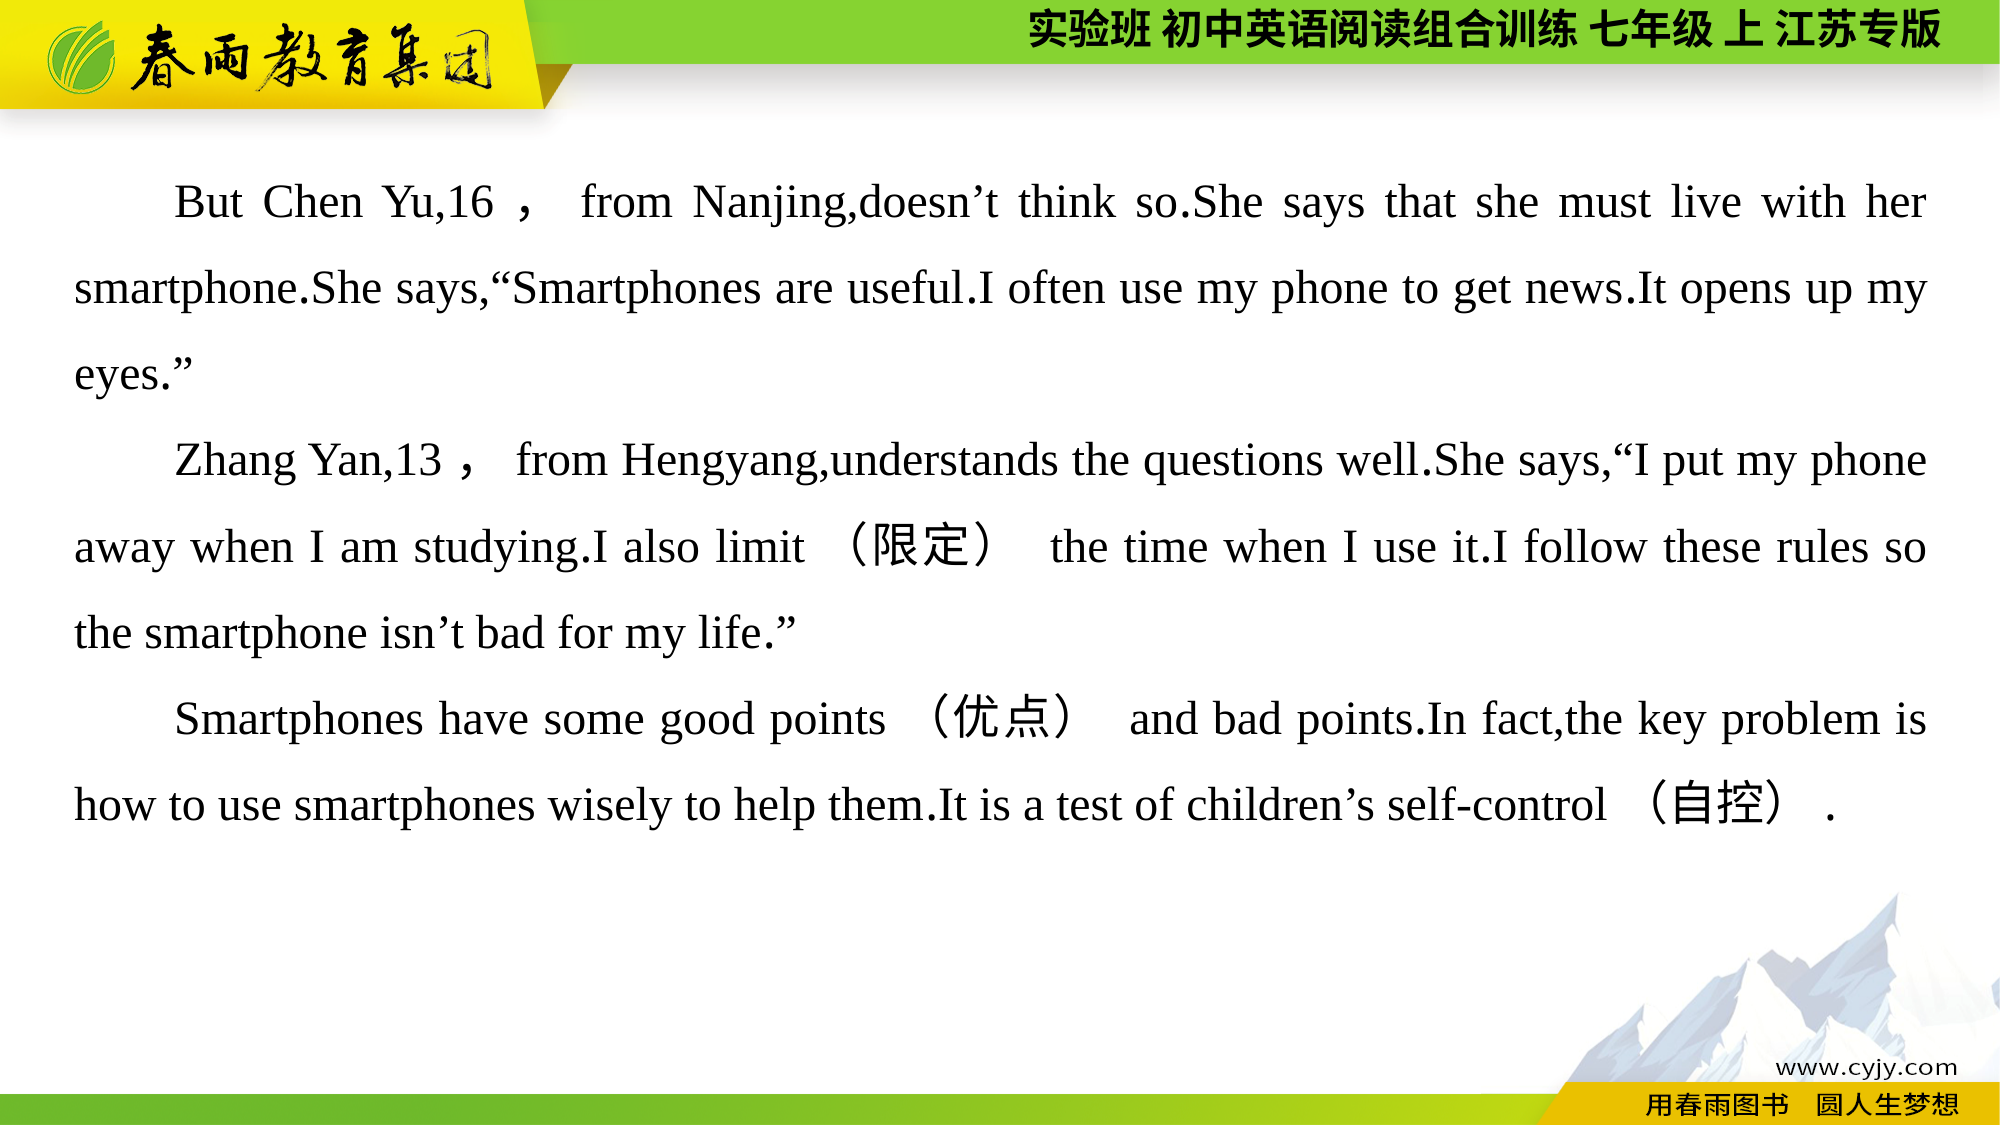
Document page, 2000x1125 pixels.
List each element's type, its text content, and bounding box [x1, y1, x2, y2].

picture [0, 0, 2000, 1125]
list But Chen Yu,16，from Nanjing,doesn’t think so.She says that she must live with her smartphone.She says,“Smartphones are useful.I often use my phone to get news.It opens up my eyes.” Zhang Yan,13，from Hengyang,understands the questions well.She says,“I put my phone away when I am studying.I also limit（限定） the time when I use it.I follow these rules so the smartphone isn’t bad for my life.” Smartphones have some good points（优点） and bad points.In fact,the key problem is how to use smartphones wisely to help them.It is a test of children’s self-control（自控）. [59, 133, 1944, 835]
